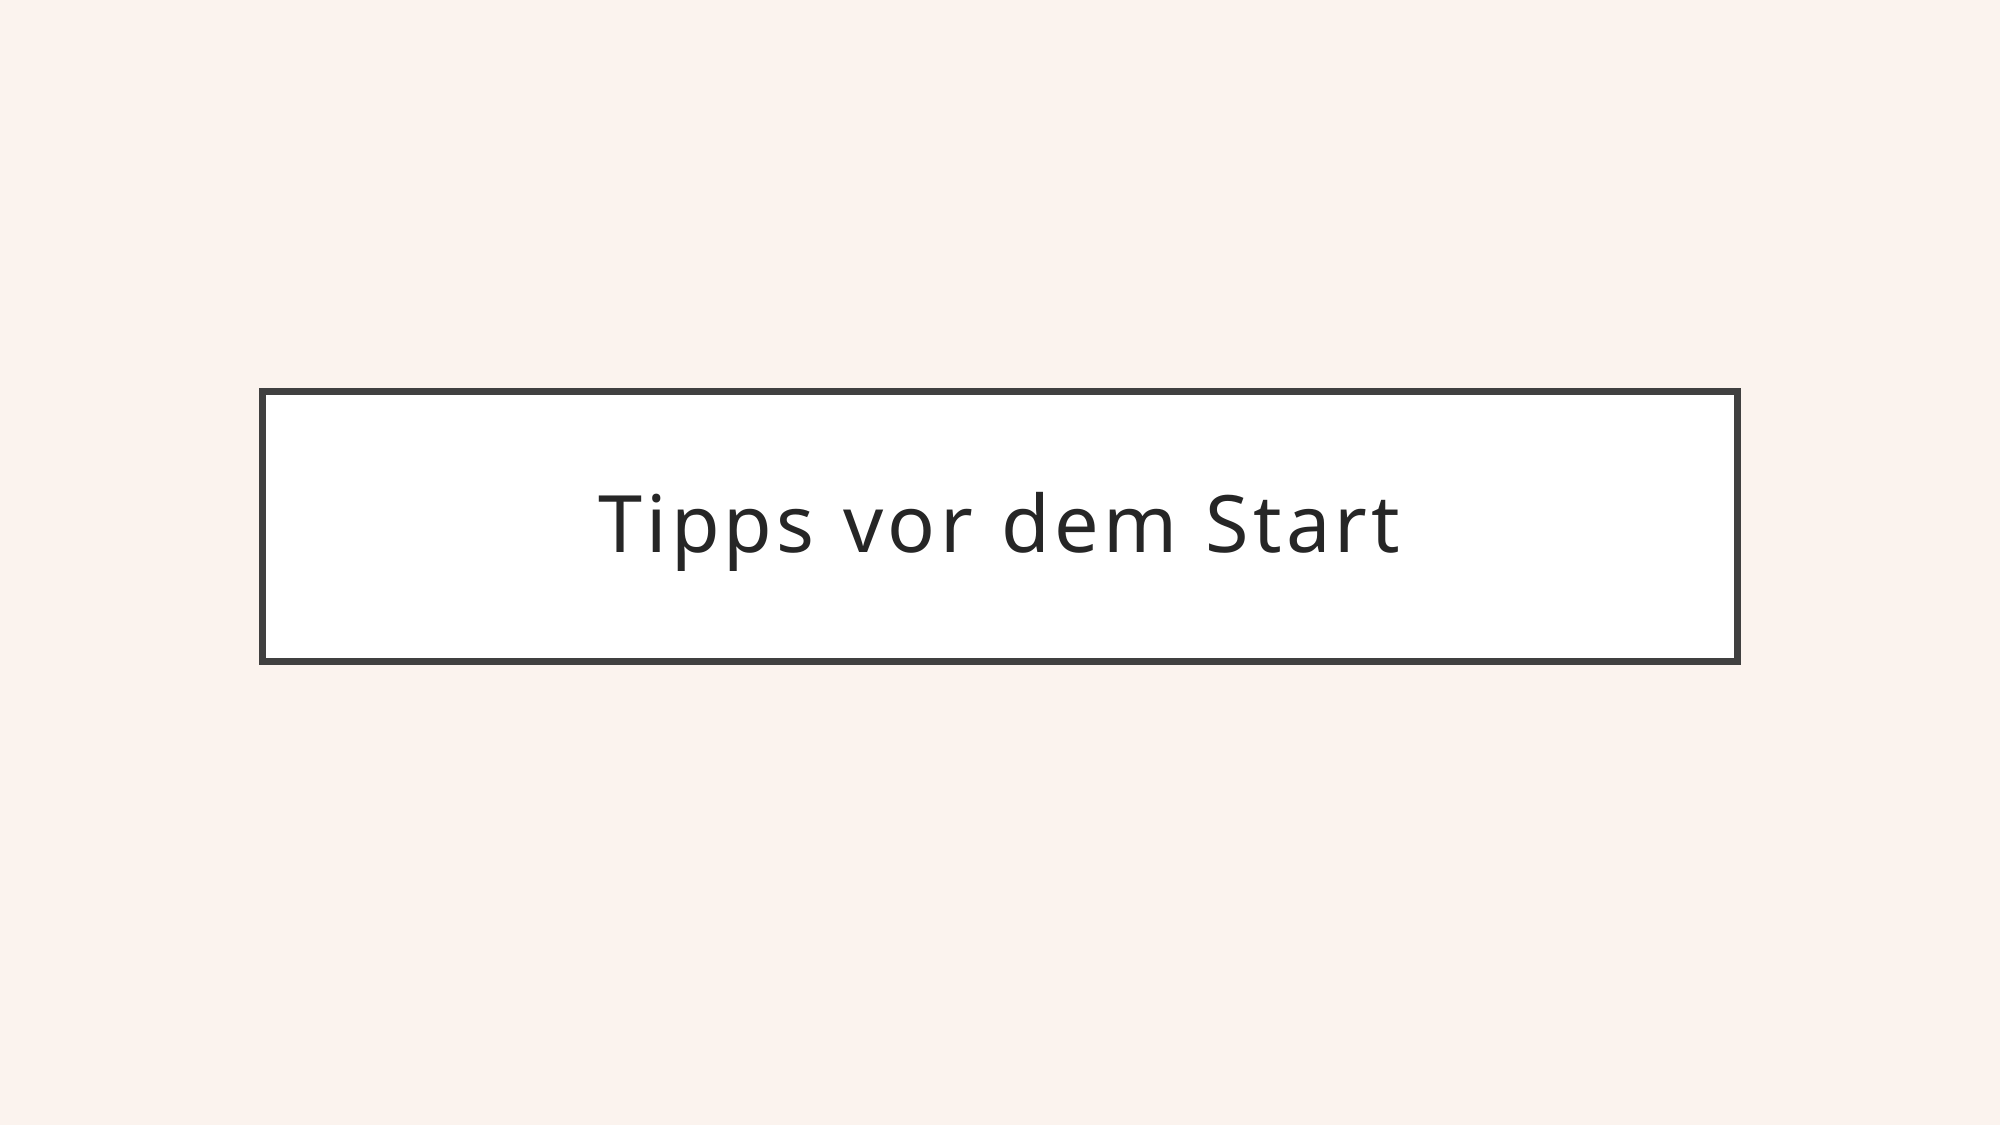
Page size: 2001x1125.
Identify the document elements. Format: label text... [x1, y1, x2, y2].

title Tipps vor dem Start [259, 388, 1741, 665]
